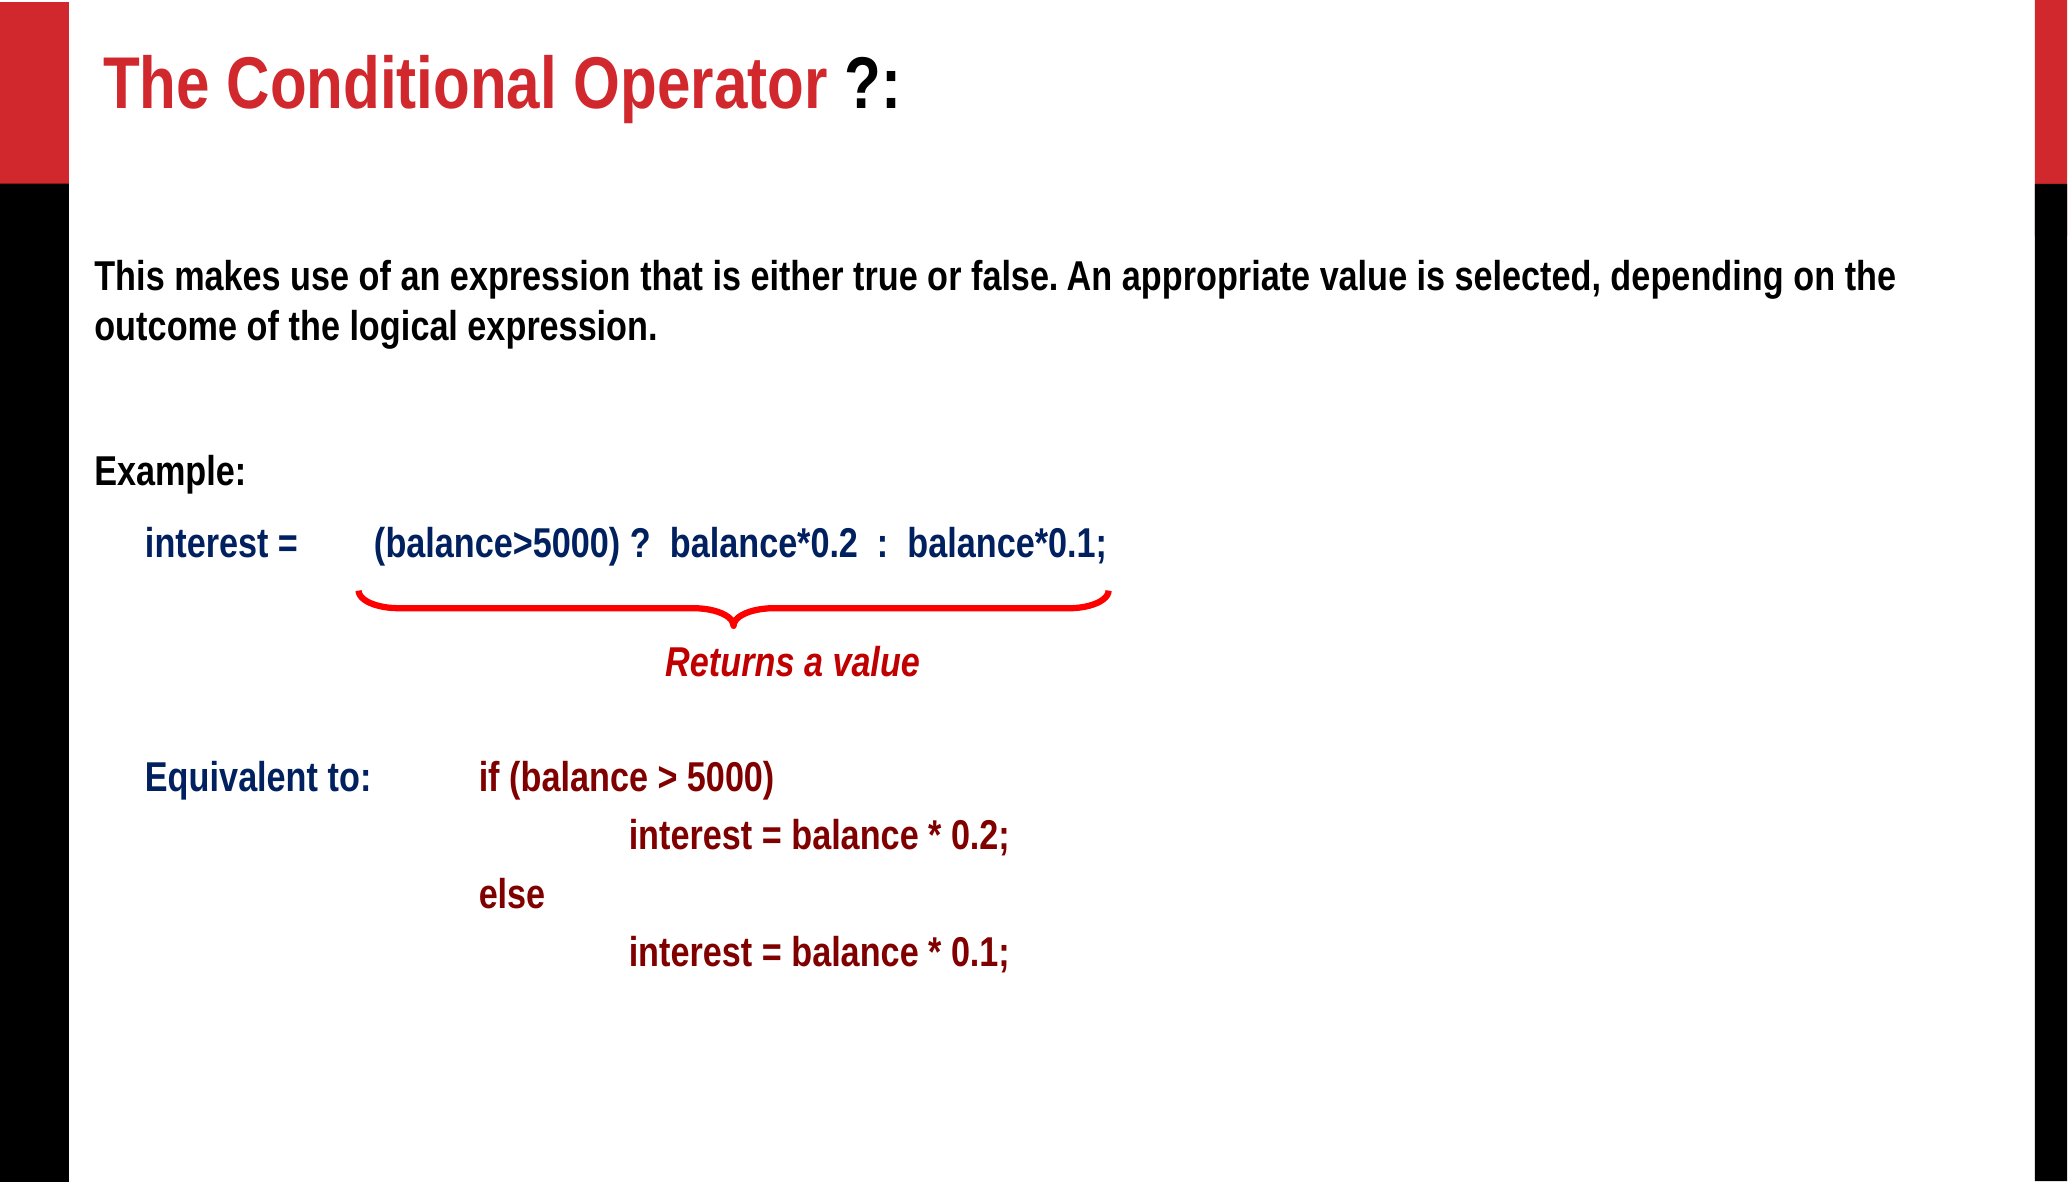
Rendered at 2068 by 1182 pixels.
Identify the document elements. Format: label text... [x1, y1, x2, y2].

text_box [358, 590, 1109, 625]
text_box Returns a value [358, 625, 1227, 695]
title The Conditional Operator ?: [86, 26, 2016, 132]
list This makes use of an expression that is either true or false. An appropriate value is selected, depending on the outcome of the logical expression. Example: interest = (balance>5000) ? balance*0.2 : balance*0.1; Equivalent to: if (balance > 5000) interest = balance * 0.2; else interest = balance * 0.1; [77, 240, 1990, 1083]
